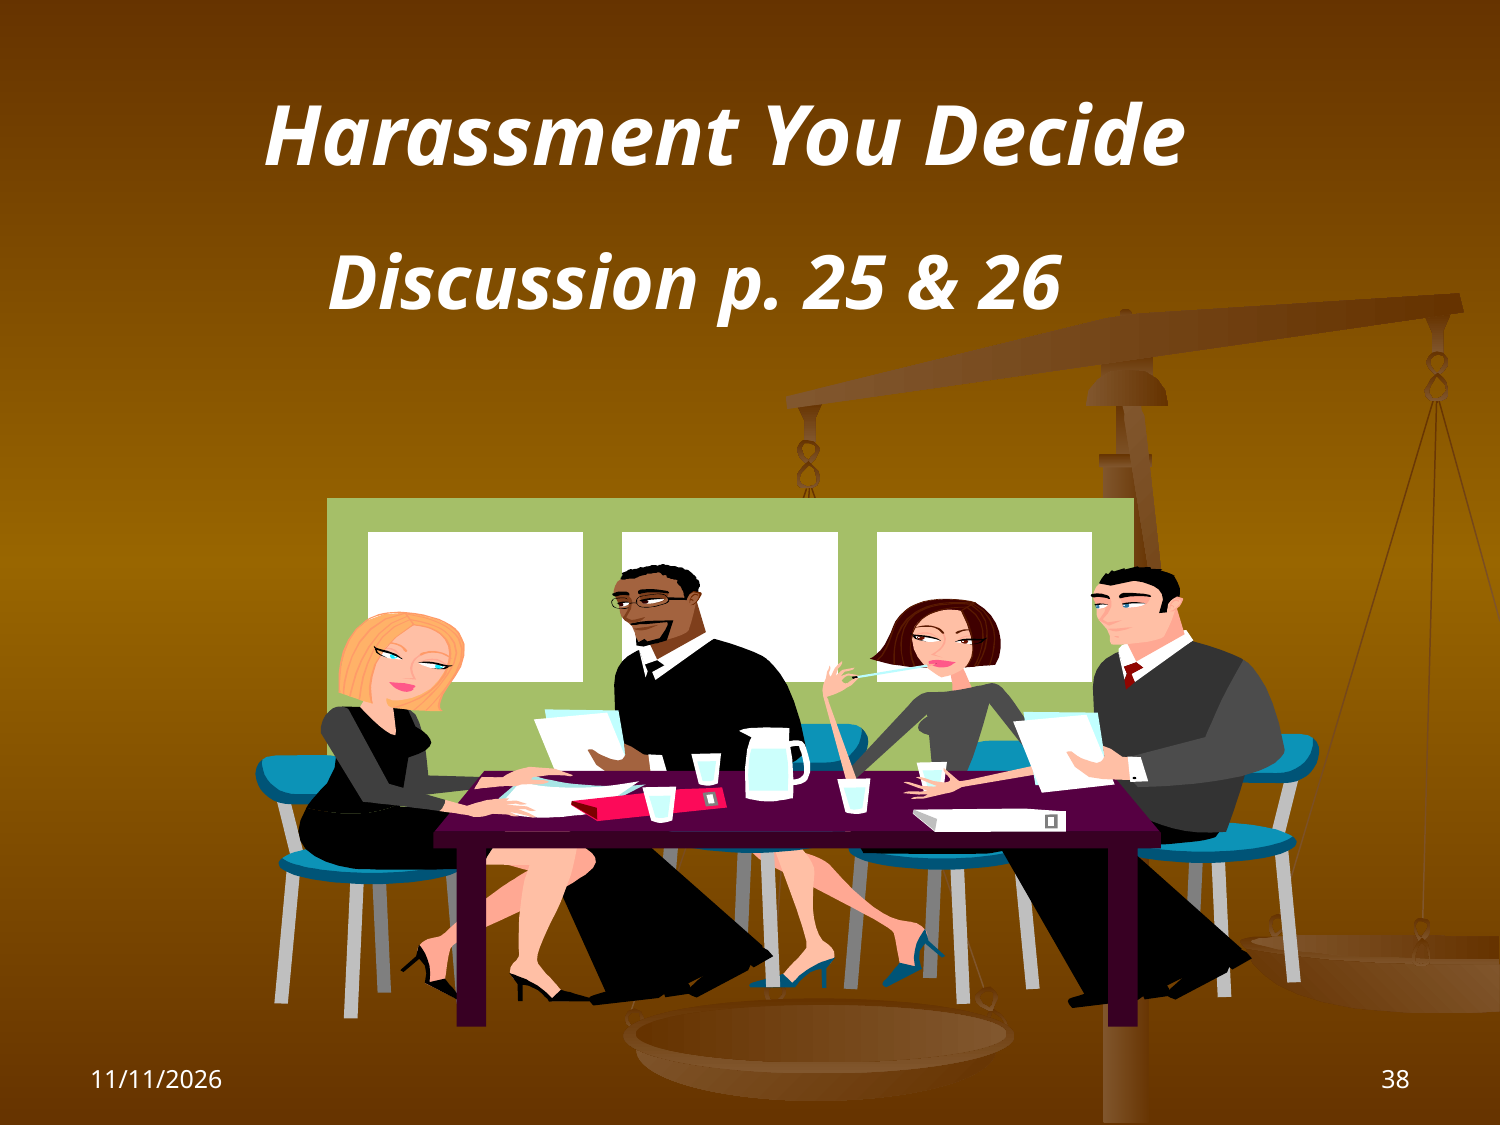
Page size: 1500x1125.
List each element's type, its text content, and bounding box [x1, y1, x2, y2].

slide_number 38 [1074, 1029, 1426, 1106]
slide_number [74, 1029, 426, 1106]
list Discussion p. 25 & 26 [312, 237, 1163, 388]
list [199, 462, 1376, 1063]
text_box Harassment You Decide [248, 75, 1203, 190]
